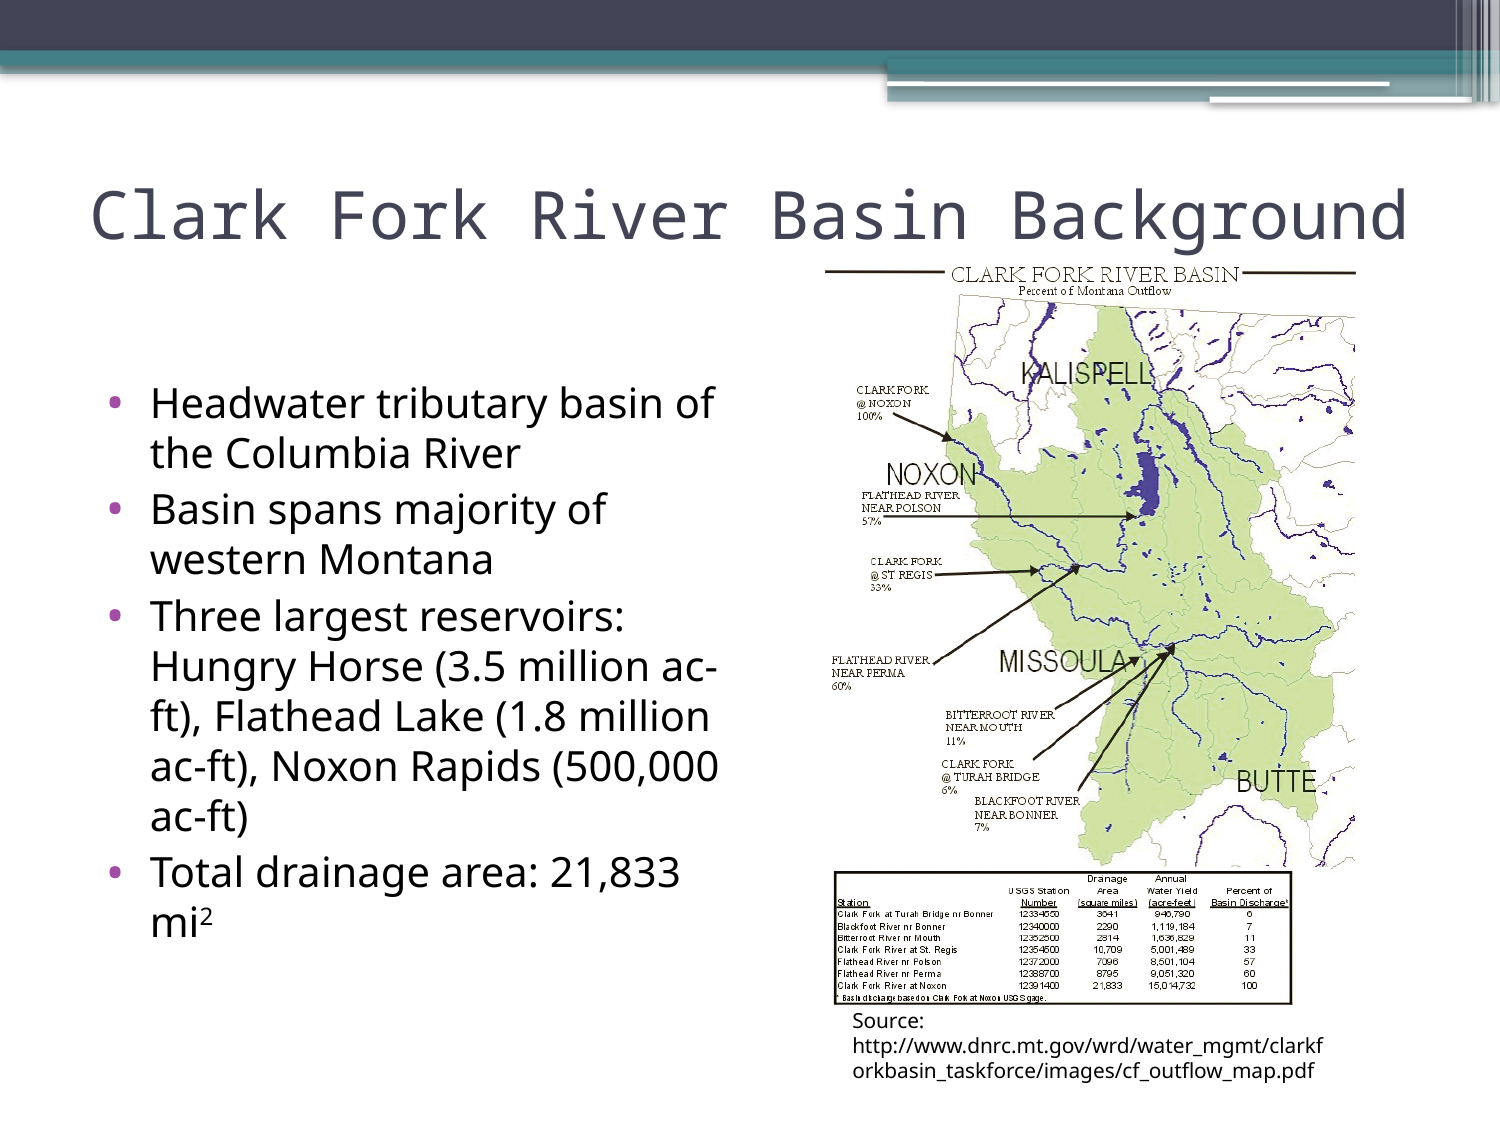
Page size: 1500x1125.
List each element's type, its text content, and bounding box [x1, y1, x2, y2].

list Headwater tributary basin of the Columbia River Basin spans majority of western Montana Three largest reservoirs: Hungry Horse (3.5 million ac-ft), Flathead Lake (1.8 million ac-ft), Noxon Rapids (500,000 ac-ft) Total drainage area: 21,833 mi2 [75, 368, 738, 1112]
title Clark Fork River Basin Background [75, 125, 1425, 300]
text_box Source: http://www.dnrc.mt.gov/wrd/water_mgmt/clarkforkbasin_taskforce/images/cf_outflow_map.pdf [837, 1015, 1350, 1090]
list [824, 262, 1356, 1006]
